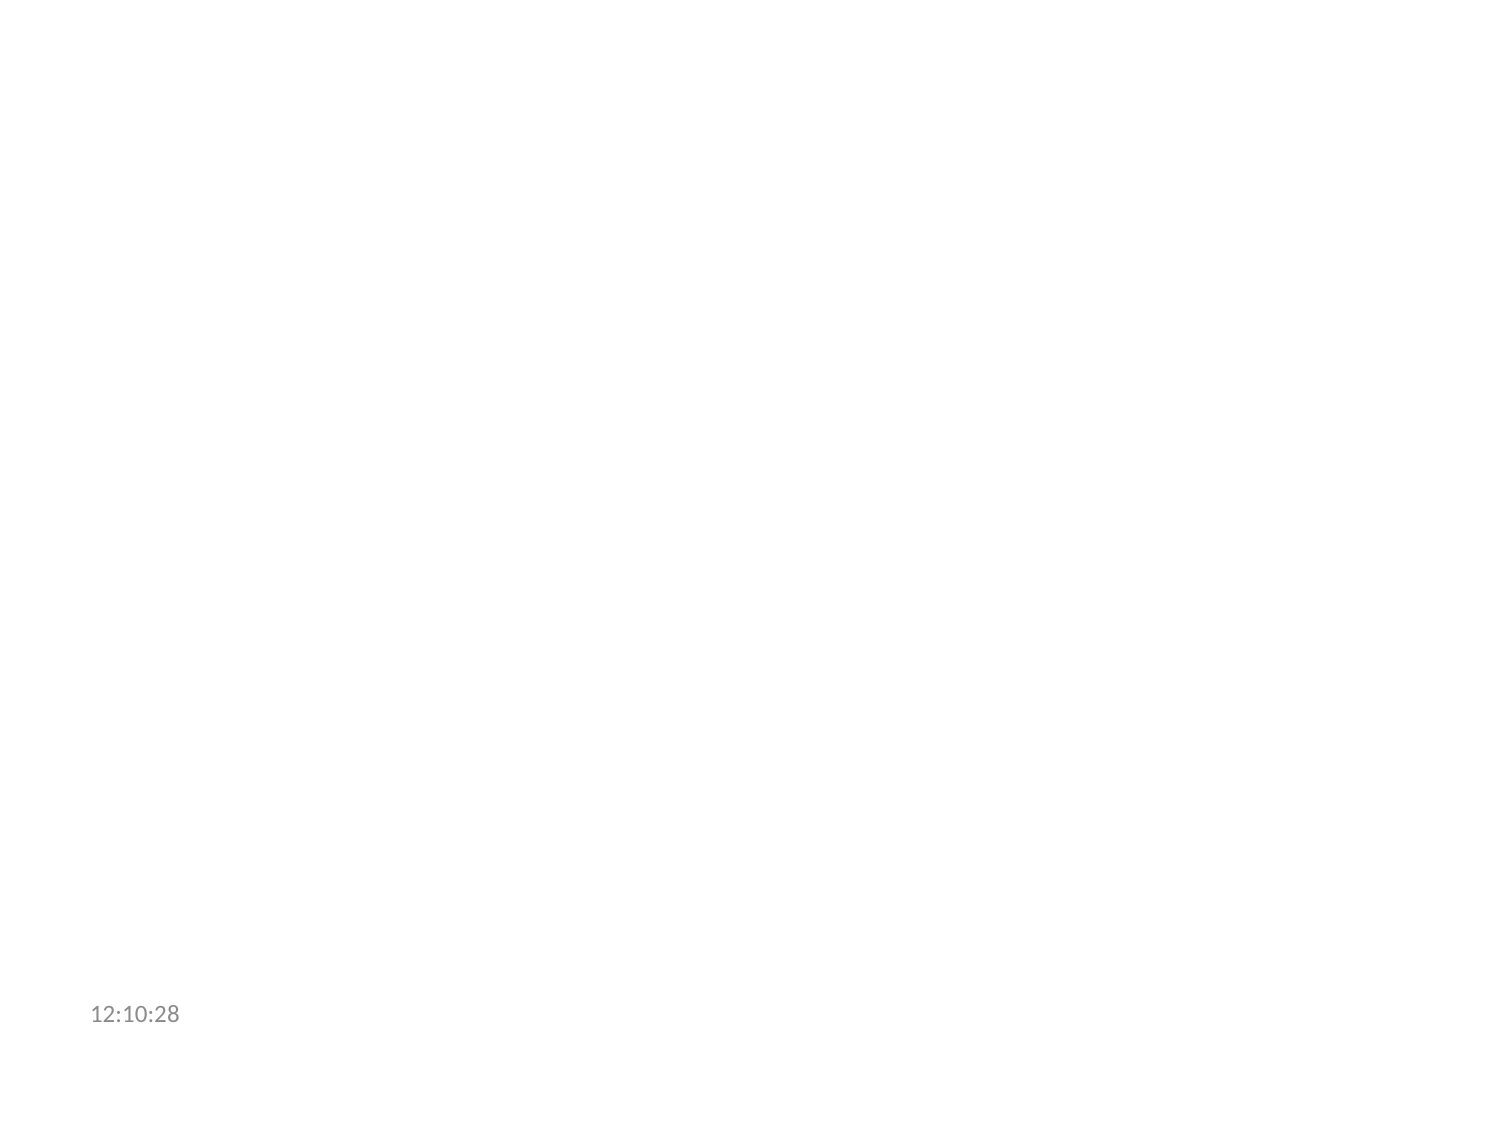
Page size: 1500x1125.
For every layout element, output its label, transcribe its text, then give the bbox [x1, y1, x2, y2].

text_box 15:35:09 [75, 982, 425, 1043]
